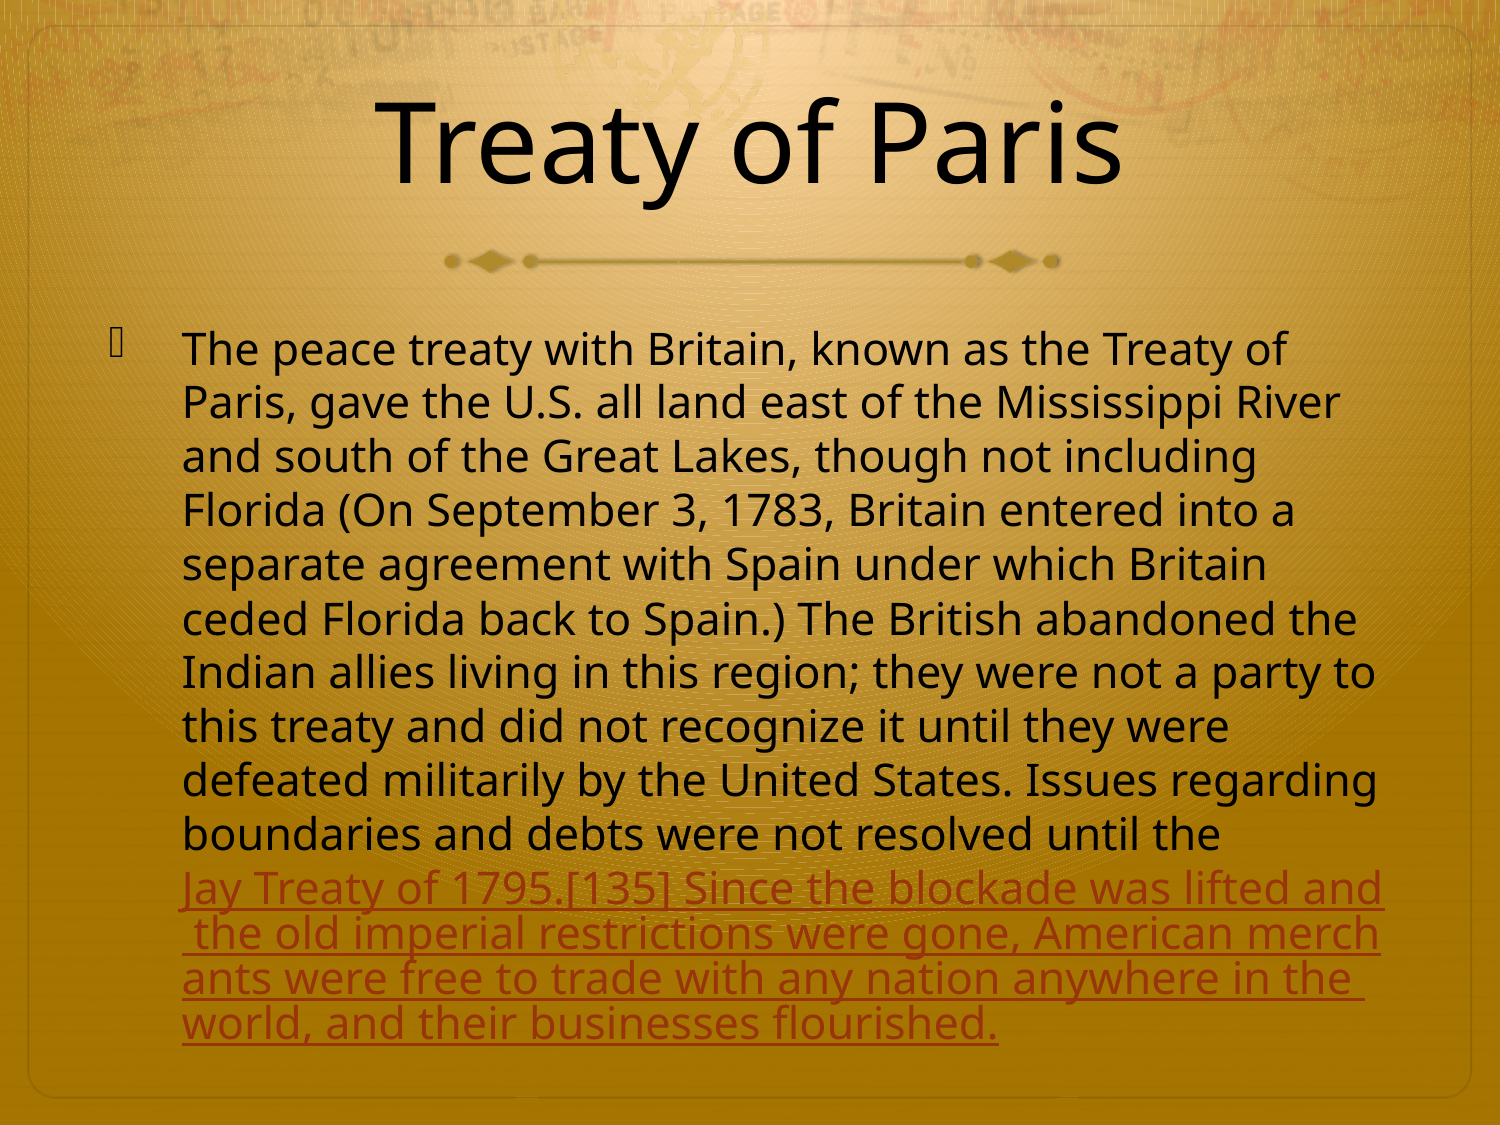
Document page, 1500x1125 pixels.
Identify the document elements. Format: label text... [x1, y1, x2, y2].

list The peace treaty with Britain, known as the Treaty of Paris, gave the U.S. all land east of the Mississippi River and south of the Great Lakes, though not including Florida (On September 3, 1783, Britain entered into a separate agreement with Spain under which Britain ceded Florida back to Spain.) The British abandoned the Indian allies living in this region; they were not a party to this treaty and did not recognize it until they were defeated militarily by the United States. Issues regarding boundaries and debts were not resolved until the Jay Treaty of 1795.[135] Since the blockade was lifted and the old imperial restrictions were gone, American merchants were free to trade with any nation anywhere in the world, and their businesses flourished. [93, 312, 1407, 988]
picture [0, 0, 1500, 1125]
title Treaty of Paris [93, 45, 1407, 233]
